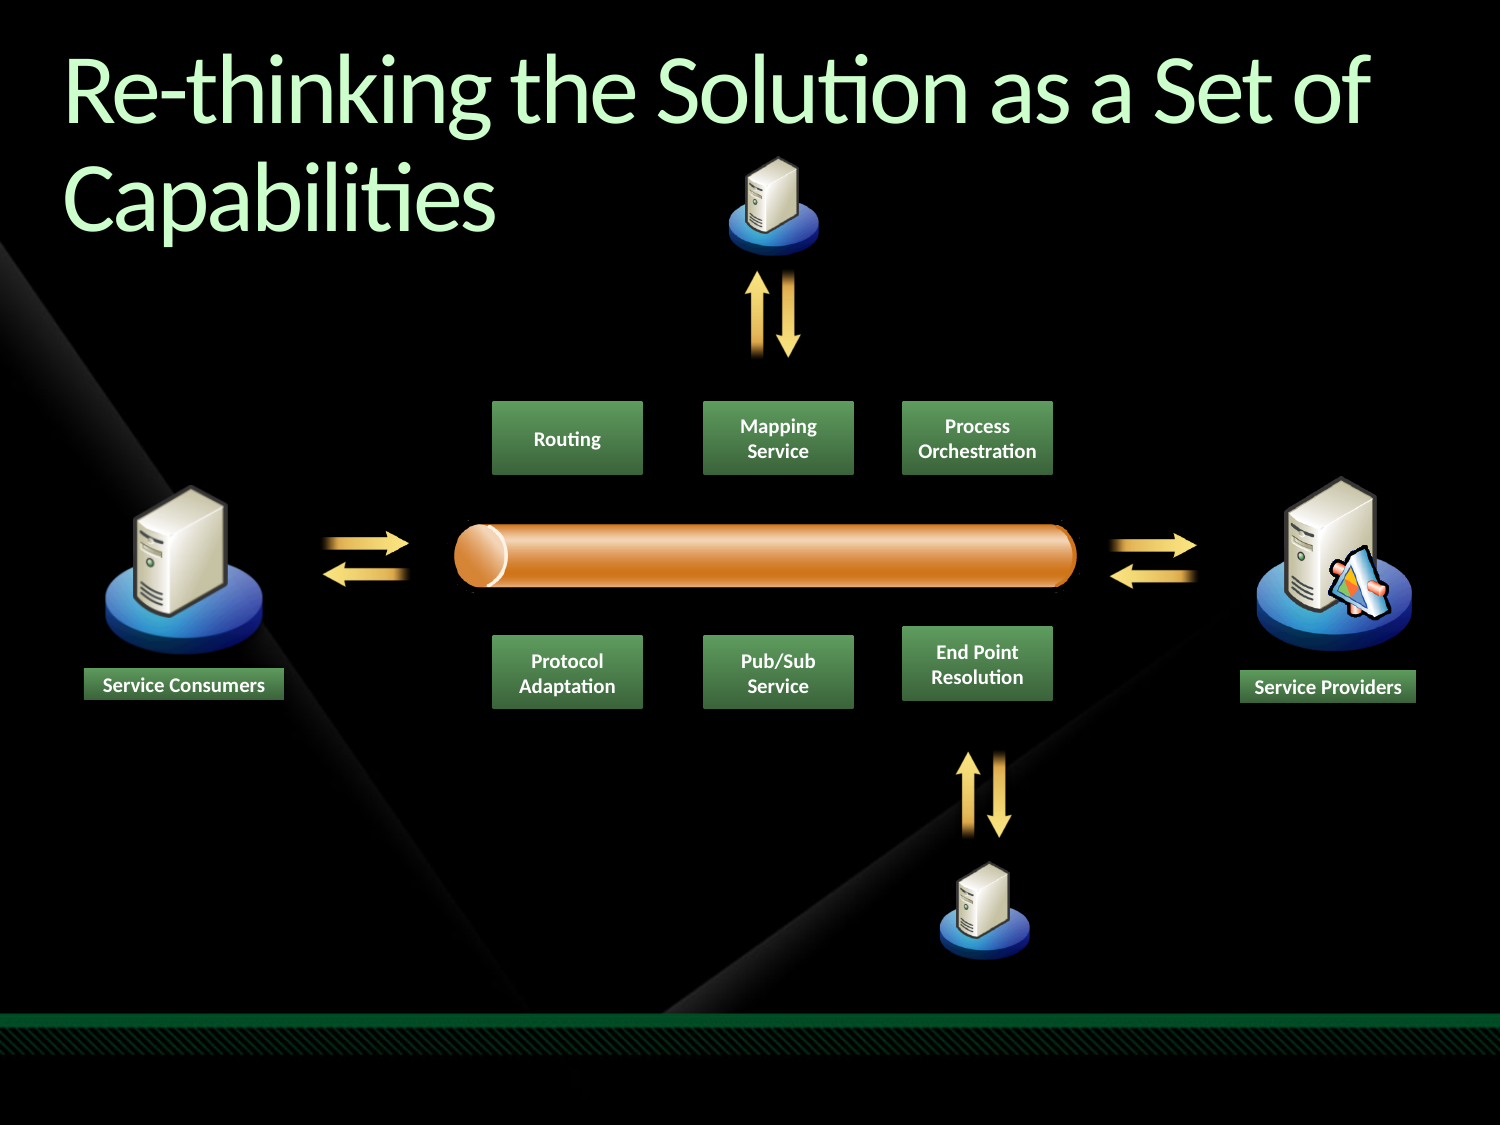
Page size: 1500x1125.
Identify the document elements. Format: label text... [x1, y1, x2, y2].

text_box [738, 263, 807, 365]
text_box End Point Resolution [902, 626, 1053, 701]
text_box Pub/Sub Service [703, 635, 854, 709]
text_box Routing [492, 401, 643, 475]
text_box Service Consumers [83, 668, 284, 700]
picture [0, 0, 1500, 1125]
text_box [331, 507, 400, 610]
text_box Service Providers [1240, 670, 1416, 703]
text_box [932, 760, 1034, 829]
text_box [1119, 510, 1187, 612]
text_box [726, 156, 821, 264]
text_box Process Orchestration [902, 401, 1053, 475]
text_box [937, 860, 1032, 969]
text_box Mapping Service [703, 401, 854, 475]
title Re-thinking the Solution as a Set of Capabilities [62, 37, 1438, 256]
text_box Protocol Adaptation [492, 635, 643, 709]
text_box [101, 485, 267, 669]
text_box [1252, 476, 1416, 666]
